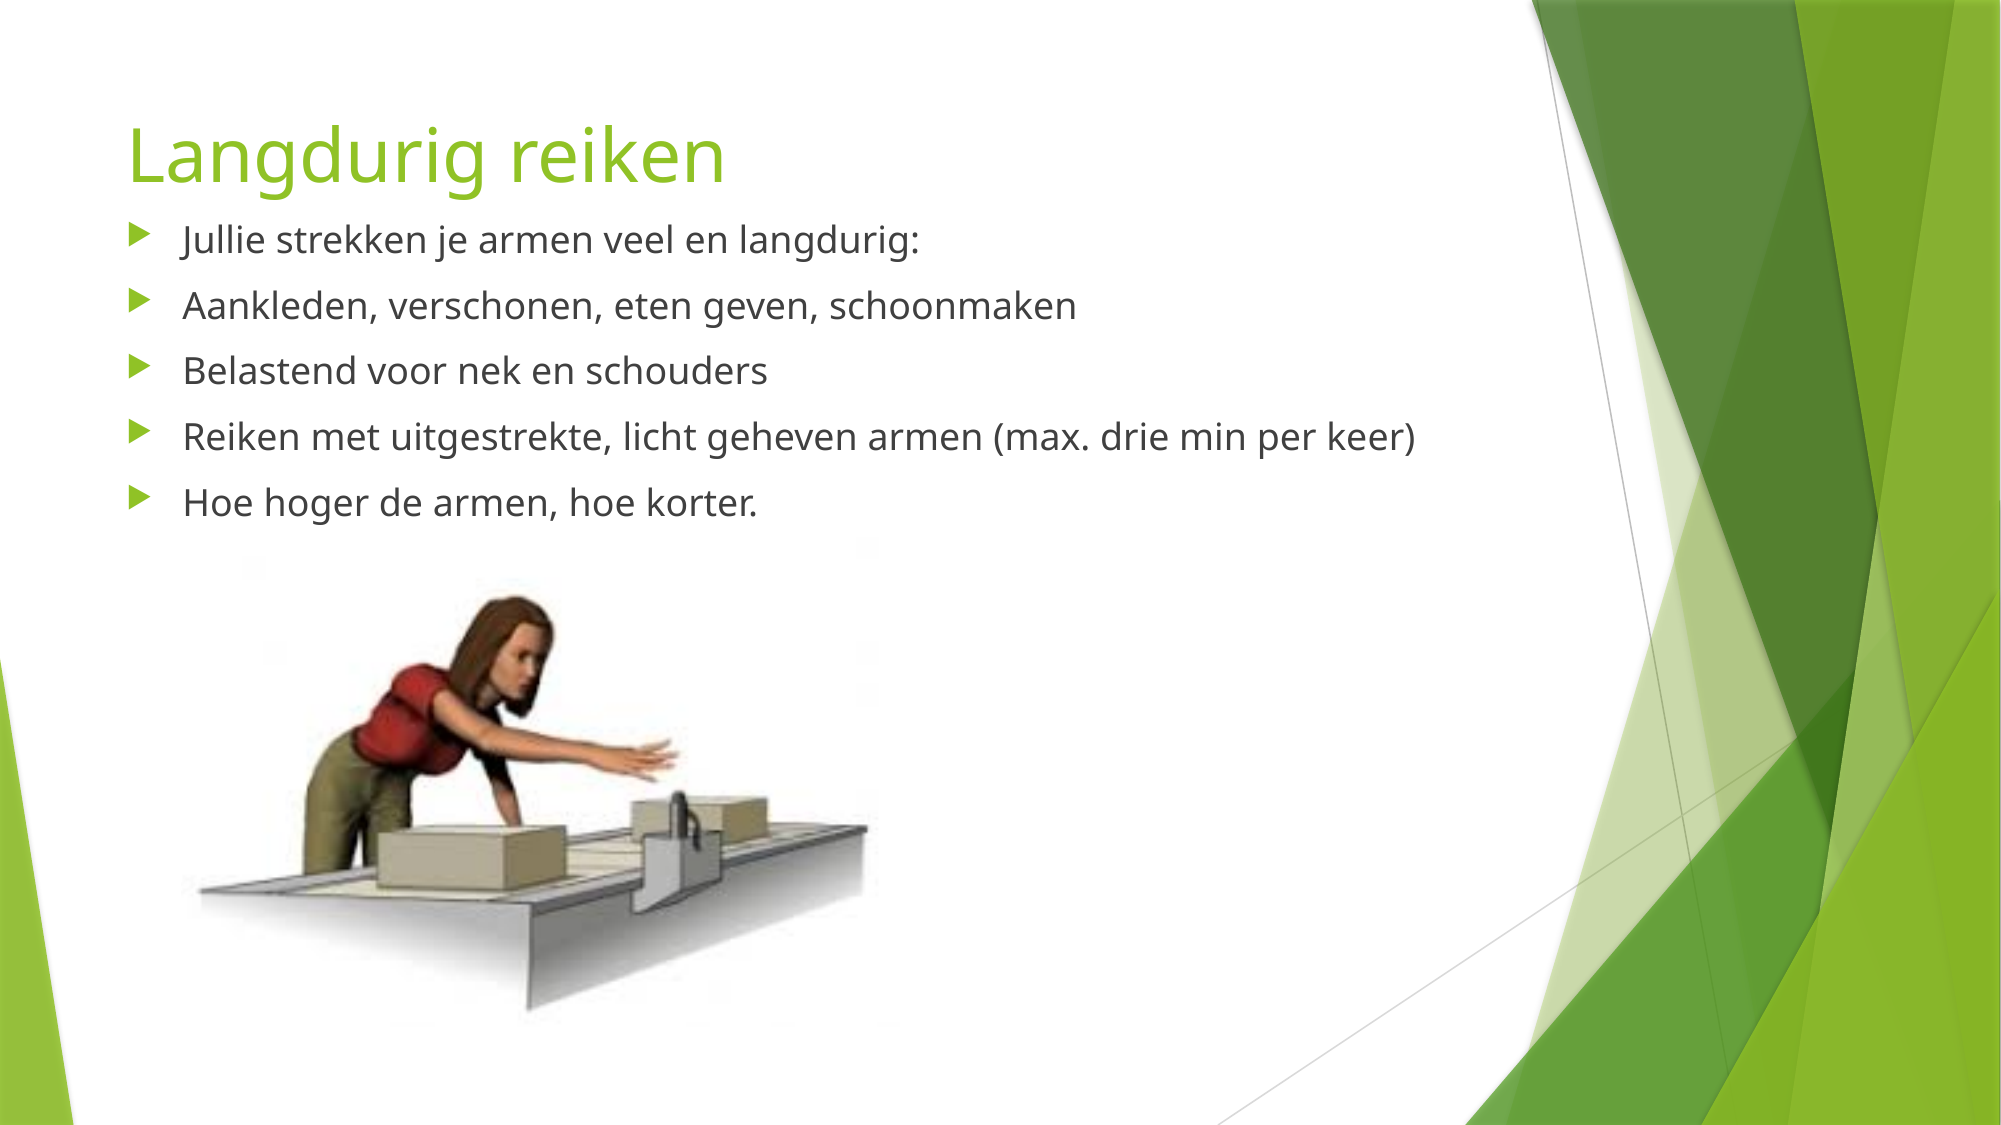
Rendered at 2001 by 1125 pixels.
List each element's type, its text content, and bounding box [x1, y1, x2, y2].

title Langdurig reiken [111, 99, 1522, 208]
list Jullie strekken je armen veel en langdurig: Aankleden, verschonen, eten geven, schoonmaken Belastend voor nek en schouders Reiken met uitgestrekte, licht geheven armen (max. drie min per keer) Hoe hoger de armen, hoe korter. [111, 208, 1522, 845]
picture [180, 536, 901, 1027]
